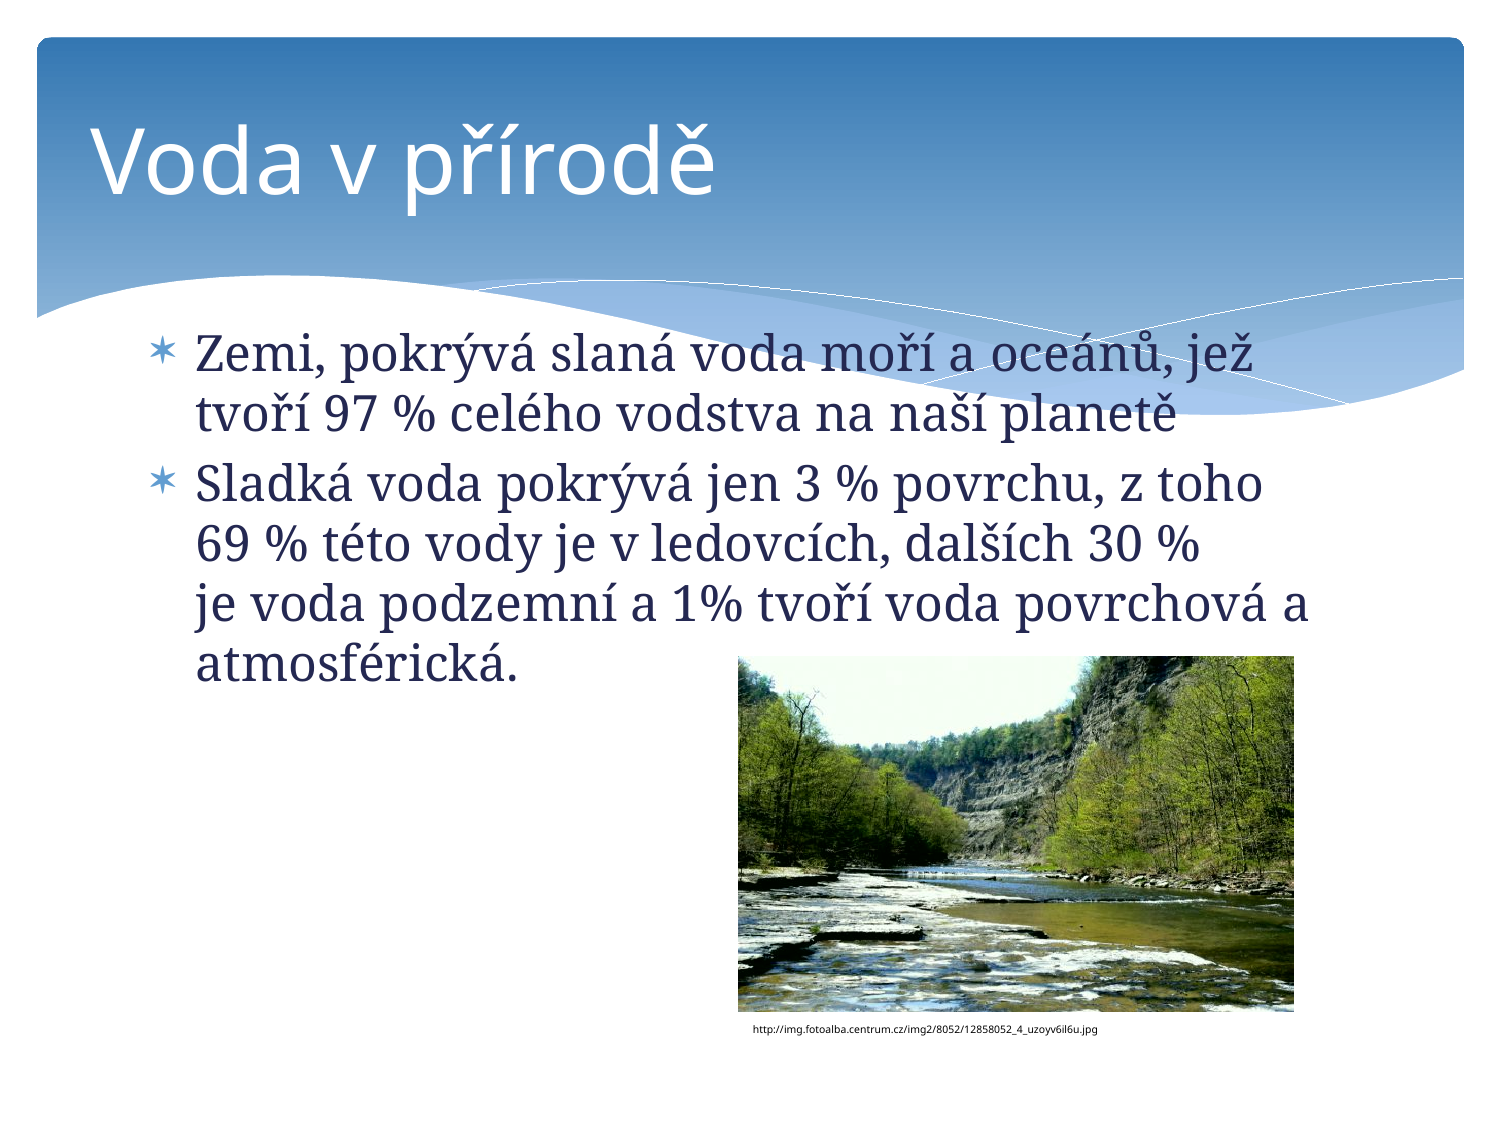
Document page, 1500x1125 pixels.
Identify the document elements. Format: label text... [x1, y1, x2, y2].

title Voda v přírodě [74, 55, 1426, 262]
list Zemi, pokrývá slaná voda moří a oceánů, jež tvoří 97 % celého vodstva na naší planetě Sladká voda pokrývá jen 3 % povrchu, z toho 69 % této vody je v ledovcích, dalších 30 % je voda podzemní a 1% tvoří voda povrchová a atmosférická. [135, 314, 1352, 881]
picture [737, 656, 1294, 1012]
text_box http://img.fotoalba.centrum.cz/img2/8052/12858052_4_uzoyv6il6u.jpg [738, 1012, 1294, 1047]
